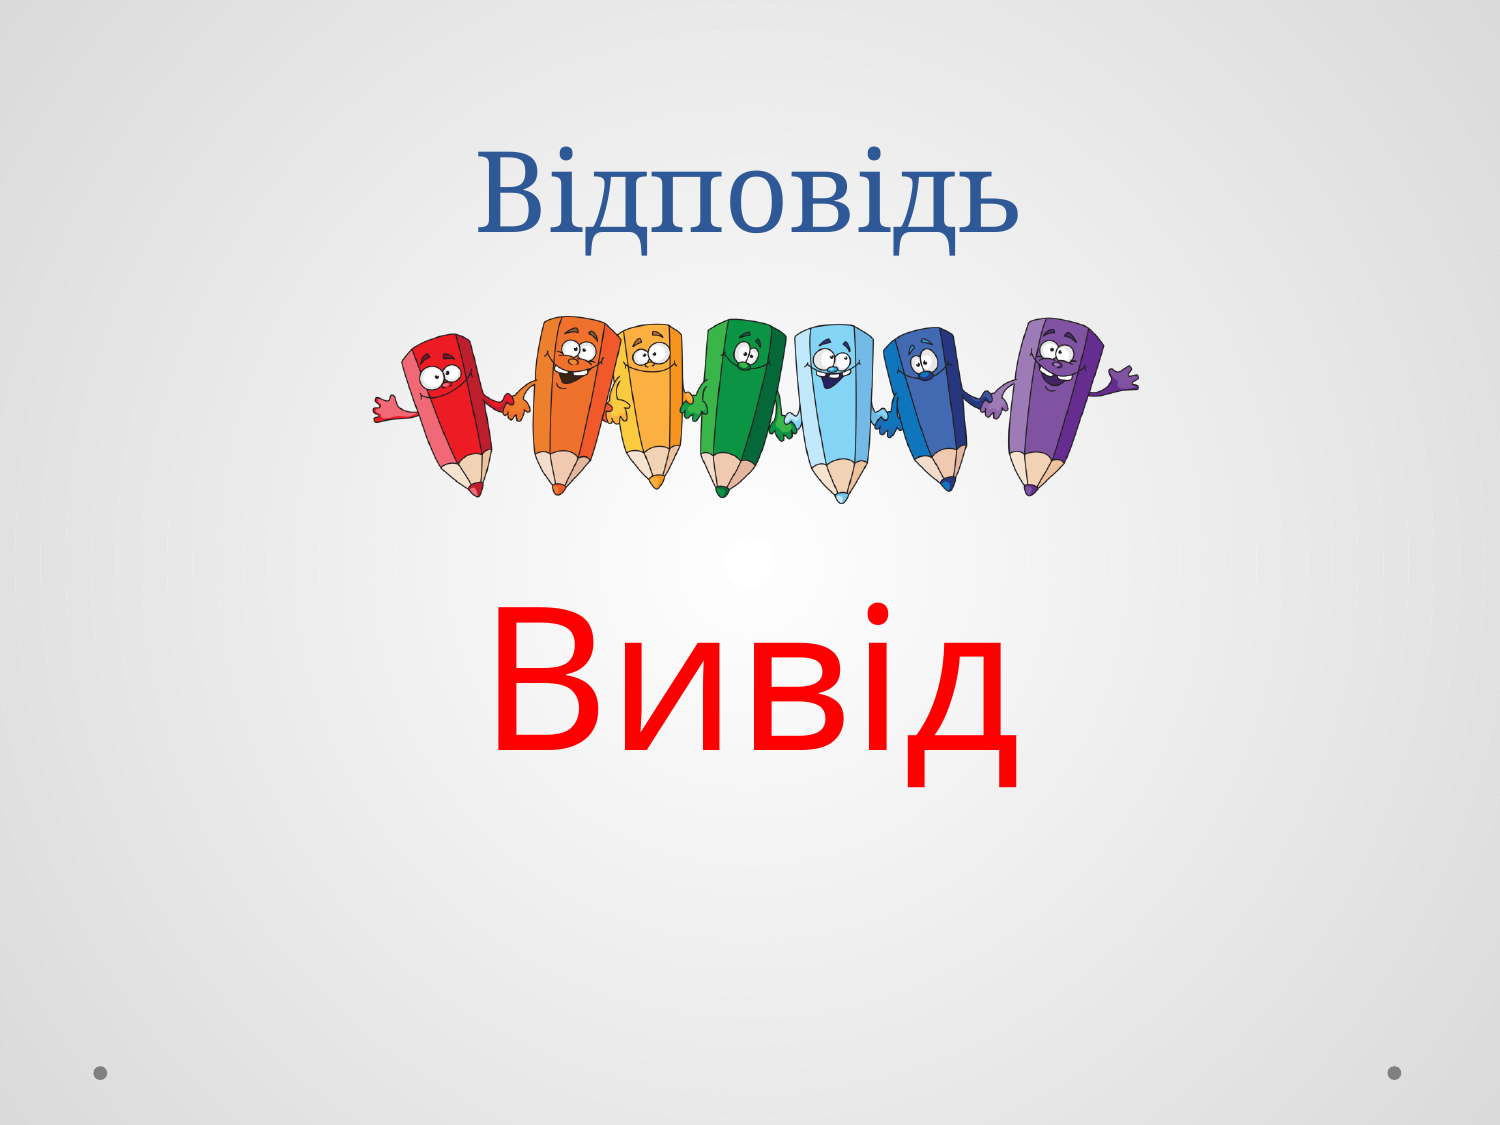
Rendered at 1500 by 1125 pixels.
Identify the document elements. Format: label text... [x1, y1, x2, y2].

list Вивід [75, 262, 1425, 1005]
picture [372, 314, 1140, 504]
title Відповідь [75, 0, 1425, 262]
